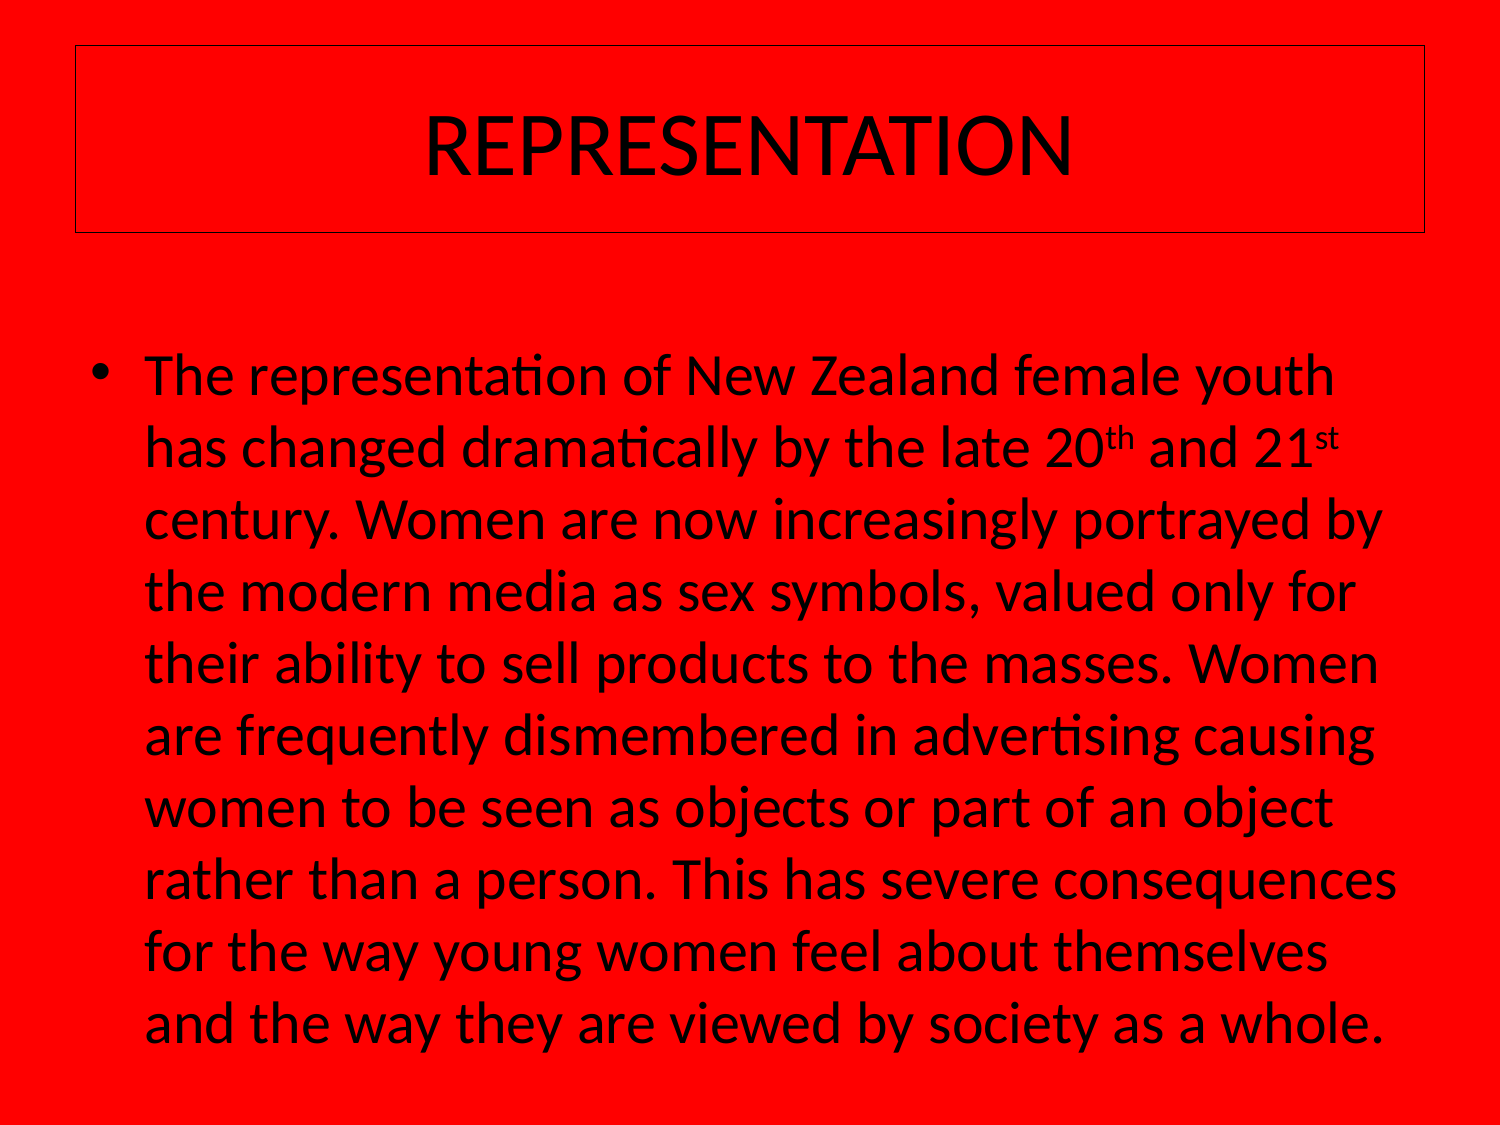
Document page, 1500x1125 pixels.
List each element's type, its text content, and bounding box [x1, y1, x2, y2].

title REPRESENTATION [75, 45, 1425, 233]
list The representation of New Zealand female youth has changed dramatically by the late 20th and 21st century. Women are now increasingly portrayed by the modern media as sex symbols, valued only for their ability to sell products to the masses. Women are frequently dismembered in advertising causing women to be seen as objects or part of an object rather than a person. This has severe consequences for the way young women feel about themselves and the way they are viewed by society as a whole. [75, 243, 1425, 1083]
